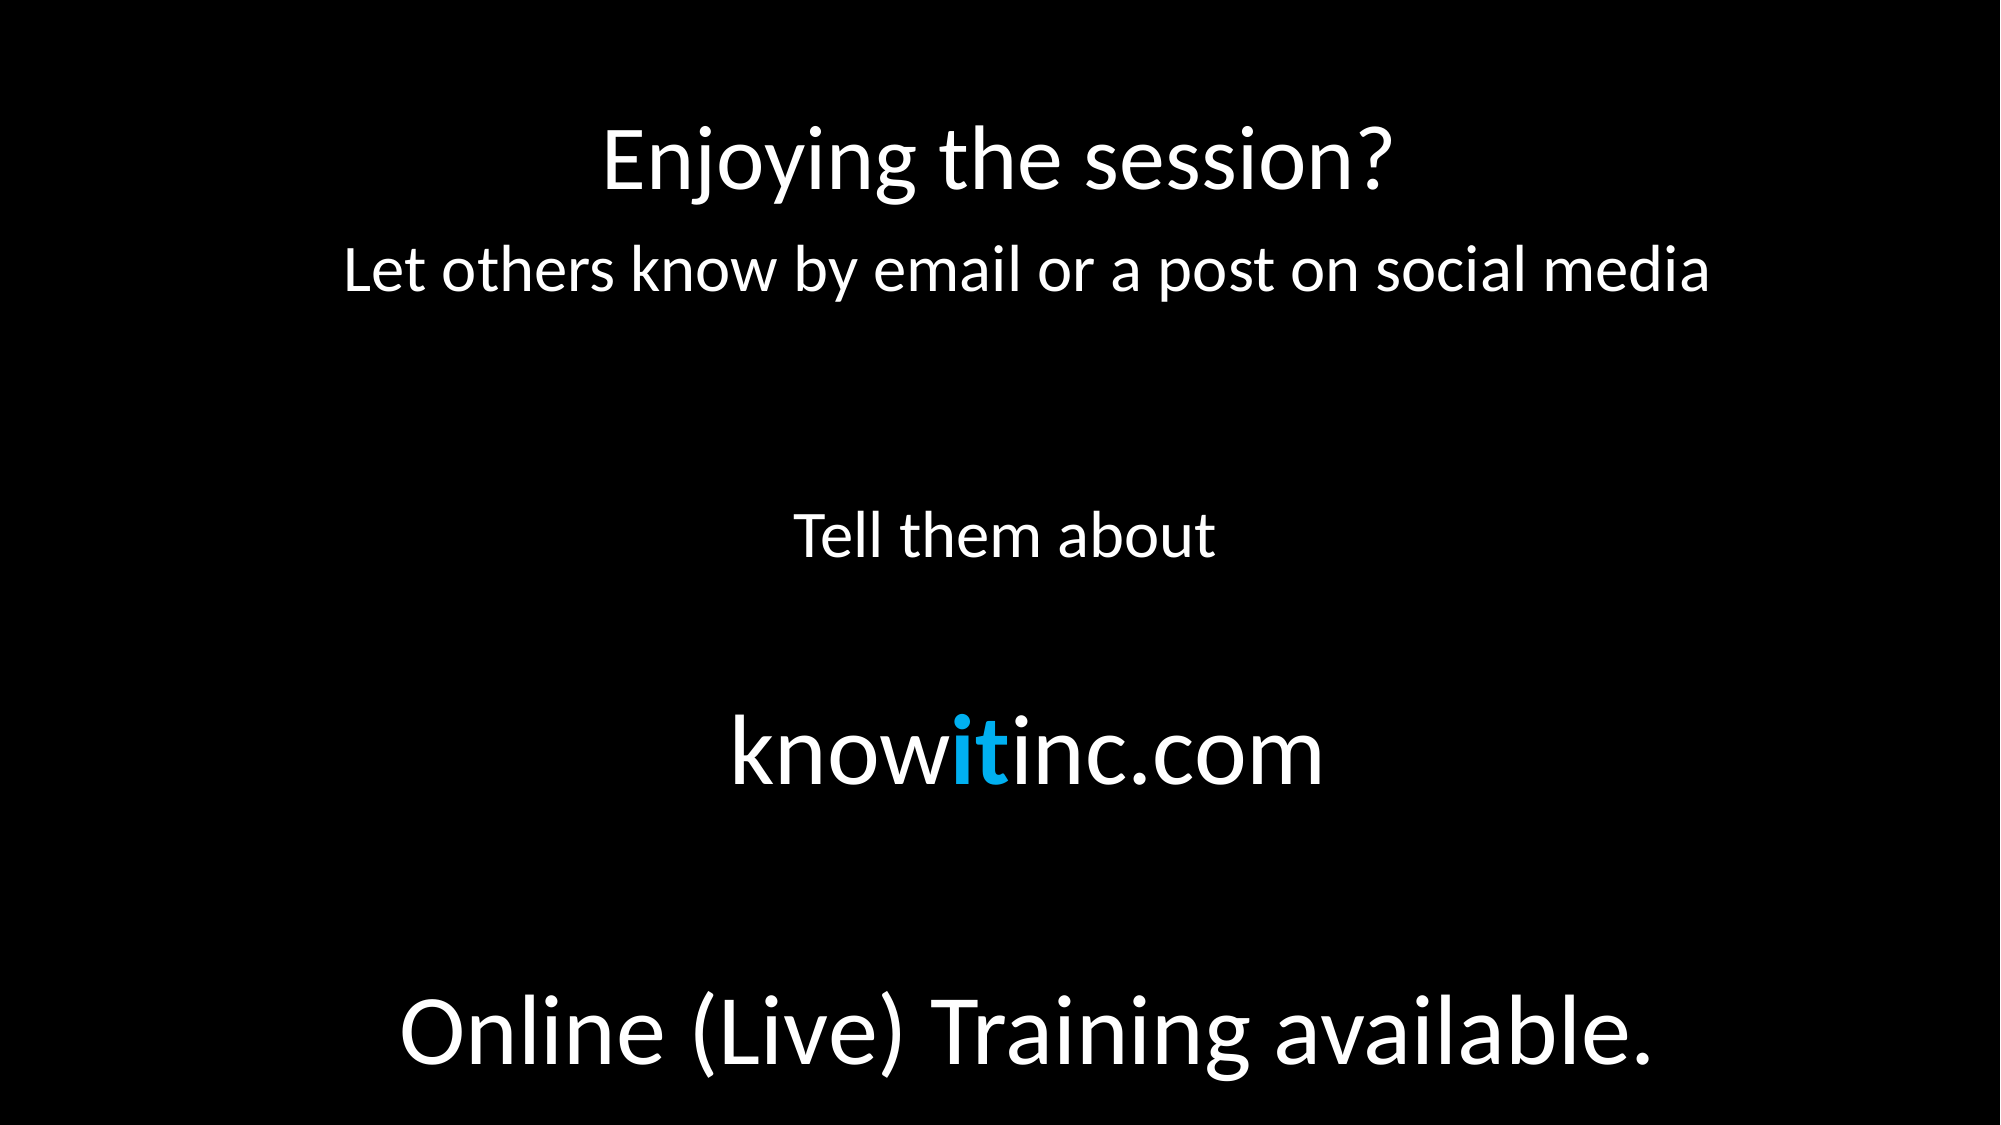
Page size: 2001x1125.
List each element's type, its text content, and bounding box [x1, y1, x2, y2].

title Enjoying the session? [150, 89, 1850, 217]
subtitle Let others know by email or a post on social media Tell them about knowitinc.com Online (Live) Training available. [110, 217, 1946, 1109]
